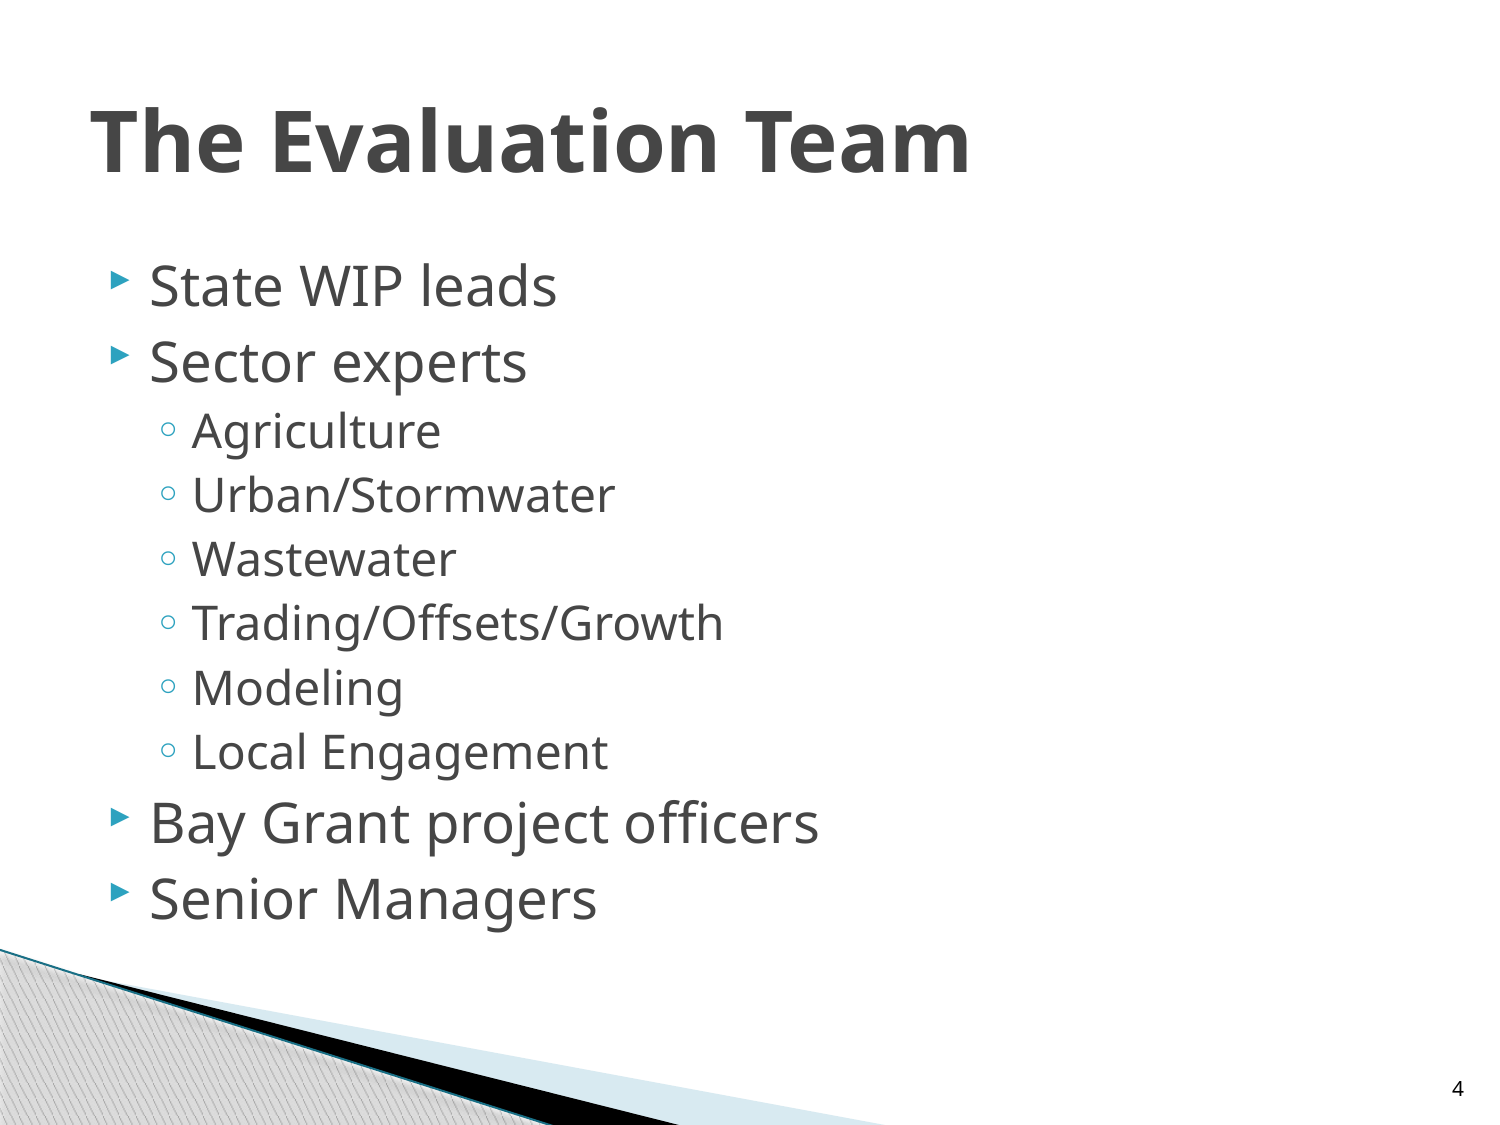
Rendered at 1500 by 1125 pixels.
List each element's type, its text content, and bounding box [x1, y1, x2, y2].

list State WIP leads Sector experts Agriculture Urban/Stormwater Wastewater Trading/Offsets/Growth Modeling Local Engagement Bay Grant project officers Senior Managers [75, 243, 1425, 986]
title The Evaluation Team [75, 45, 1425, 233]
slide_number 4 [1418, 1051, 1479, 1112]
